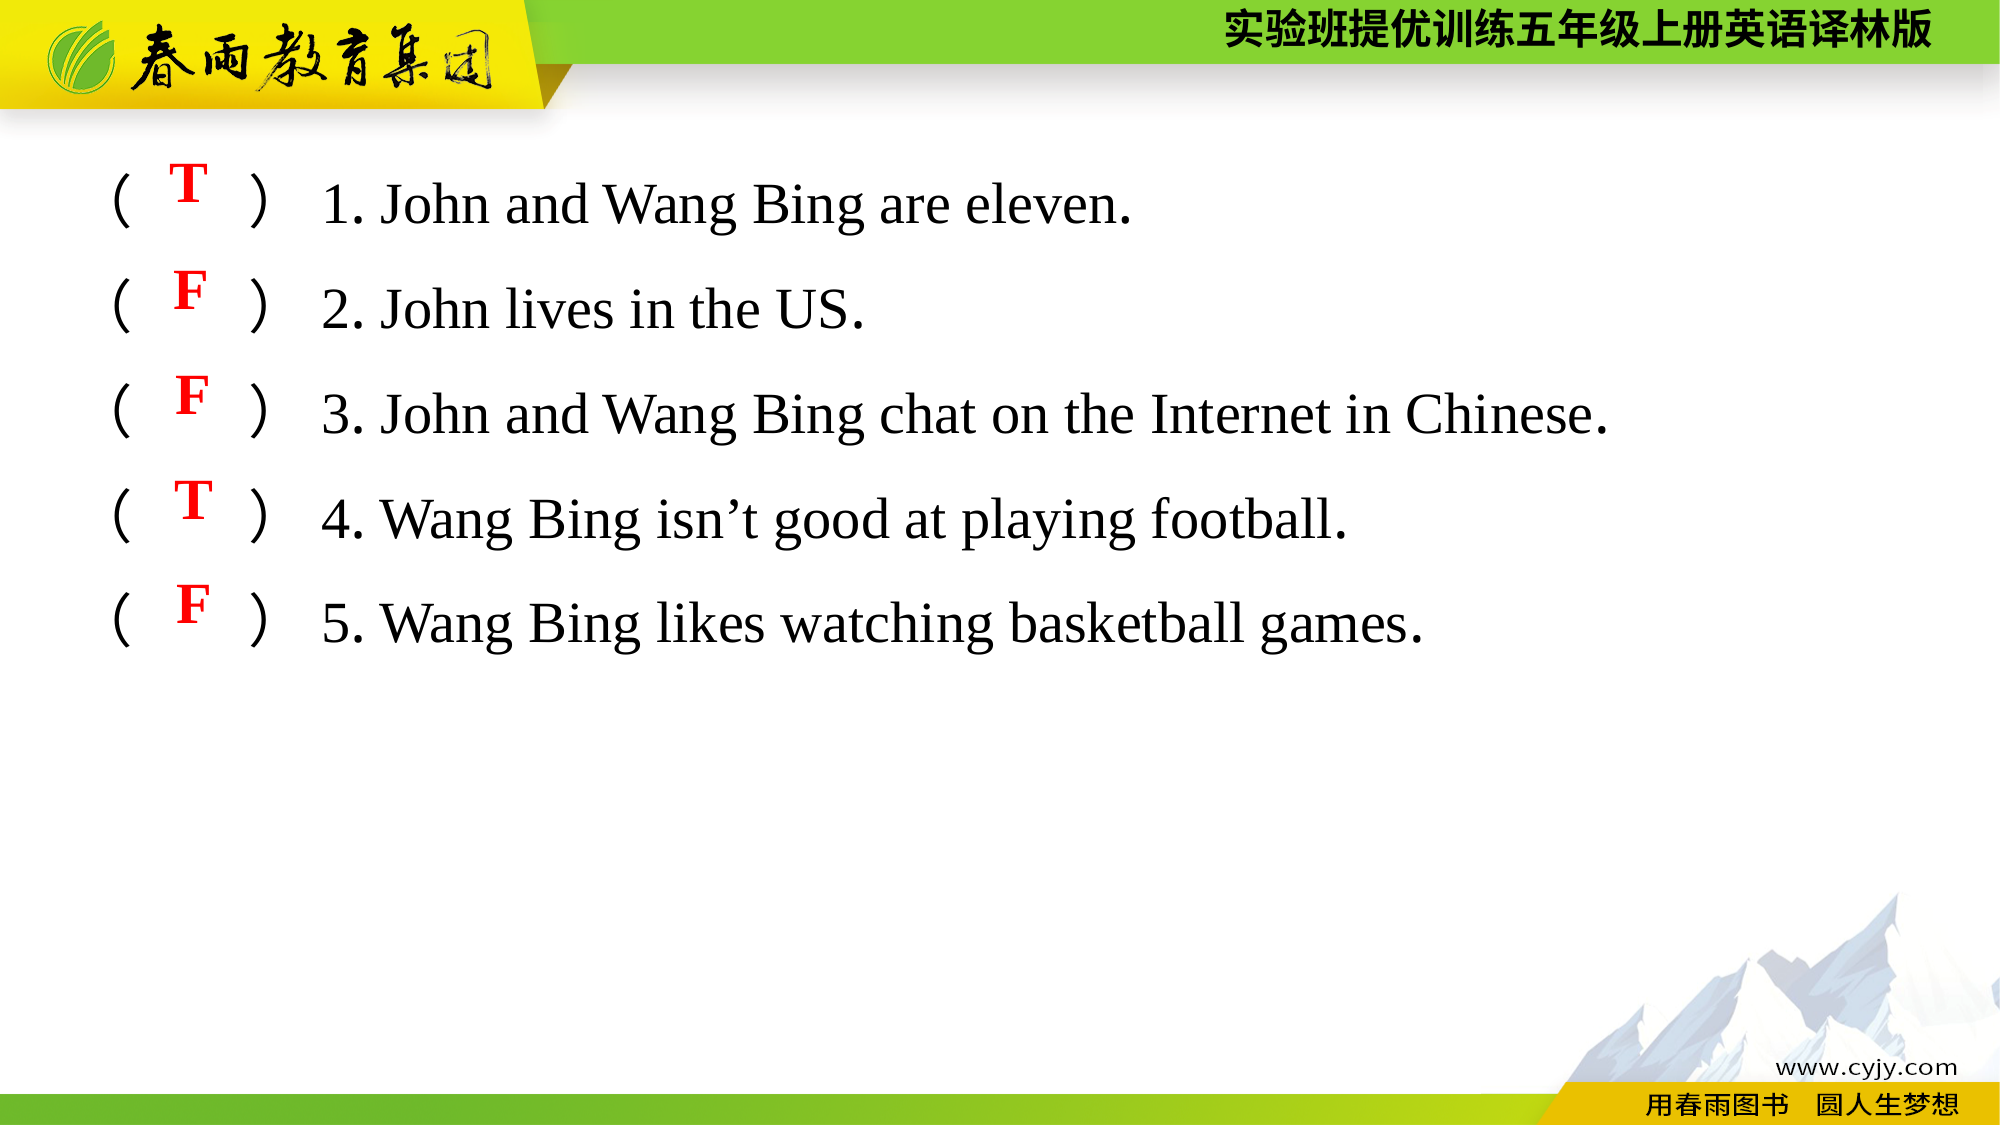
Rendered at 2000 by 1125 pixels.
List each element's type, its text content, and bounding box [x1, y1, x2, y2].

text_box F [158, 243, 225, 329]
text_box F [160, 348, 226, 434]
list （ ）1. John and Wang Bing are eleven. （ ）2. John lives in the US. （ ）3. John and Wang Bing chat on the Internet in Chinese. （ ）4. Wang Bing isn’t good at playing football. （ ）5. Wang Bing likes watching basketball games. [59, 122, 1944, 655]
text_box F [161, 558, 227, 643]
picture [0, 0, 2000, 1125]
text_box T [160, 453, 229, 539]
text_box T [154, 137, 224, 222]
